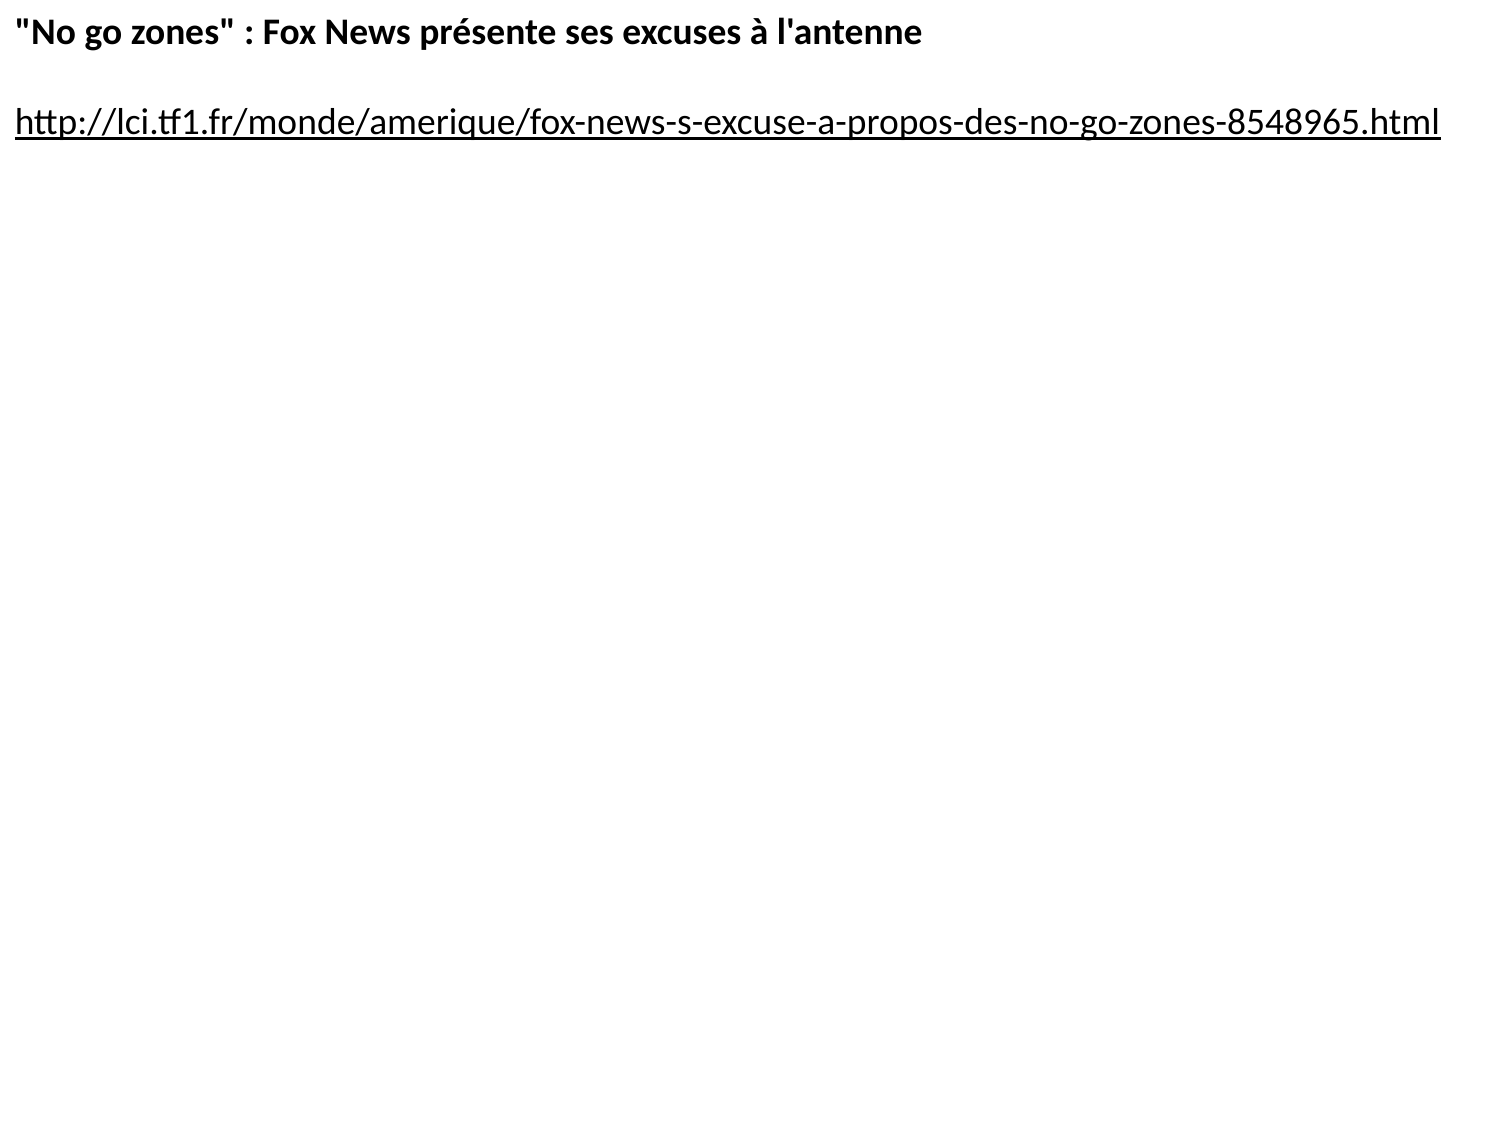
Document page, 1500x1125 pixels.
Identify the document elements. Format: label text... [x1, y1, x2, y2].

text_box "No go zones" : Fox News présente ses excuses à l'antenne http://lci.tf1.fr/monde/amerique/fox-news-s-excuse-a-propos-des-no-go-zones-8548965.html [0, 0, 1500, 150]
